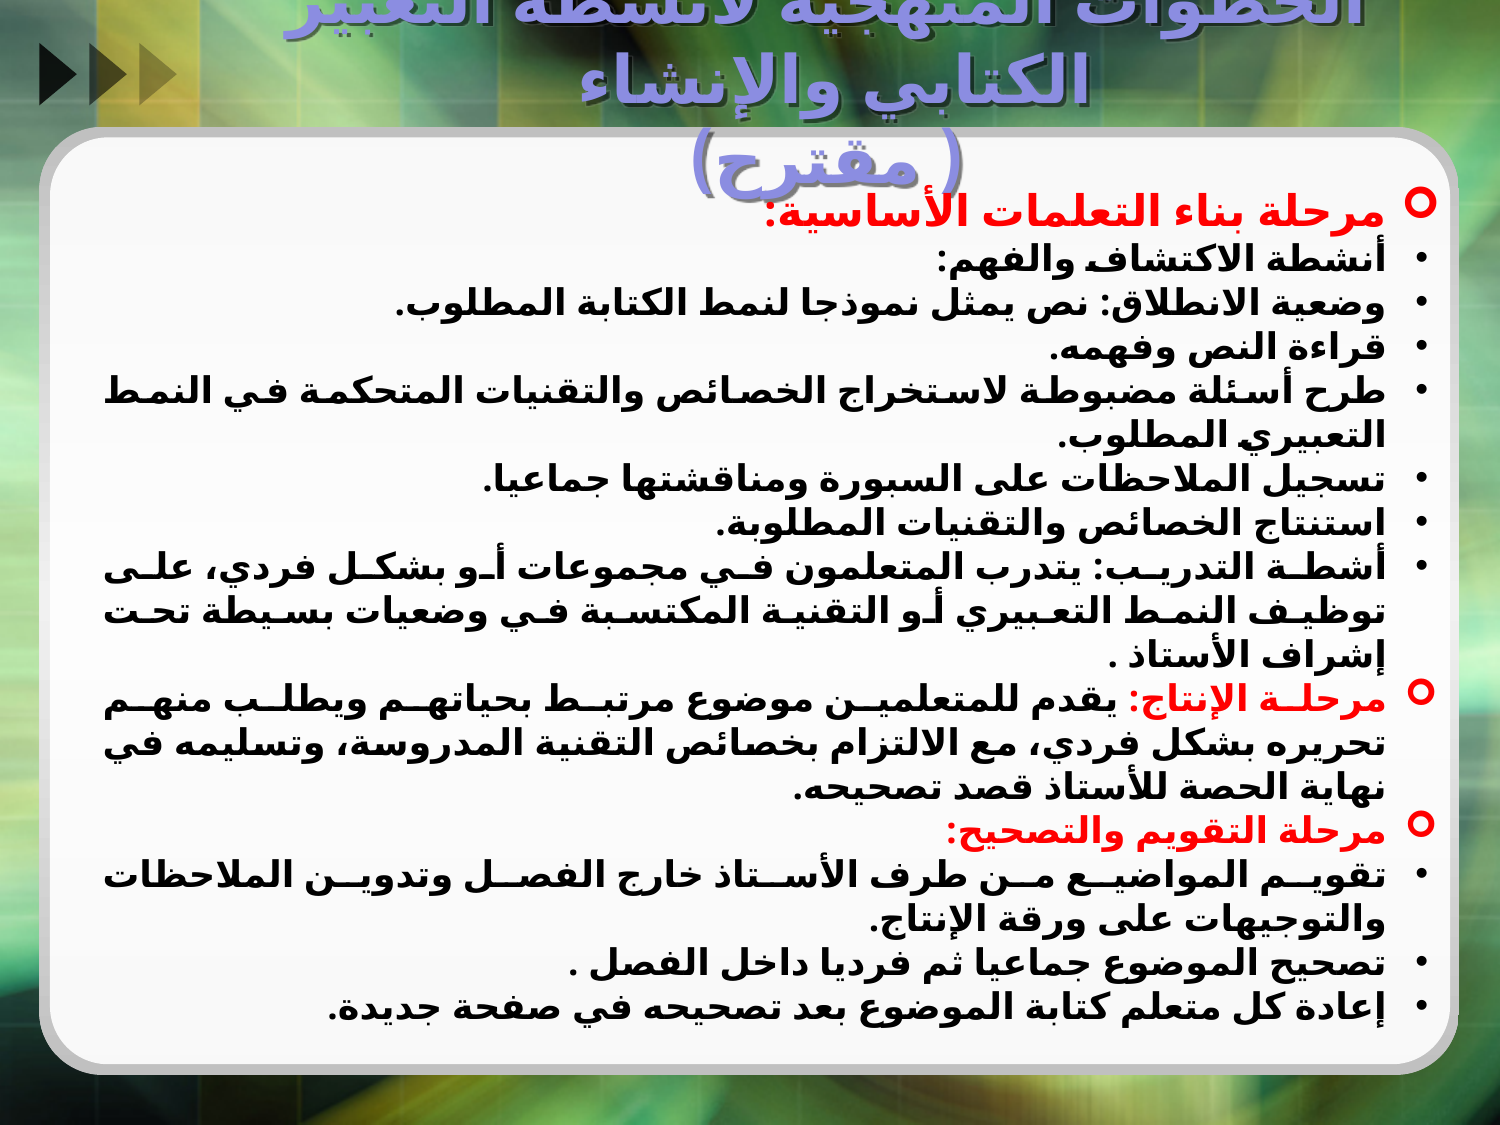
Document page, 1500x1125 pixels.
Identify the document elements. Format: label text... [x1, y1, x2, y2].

list مرحلة بناء التعلمات الأساسية: أنشطة الاكتشاف والفهم: وضعية الانطلاق: نص يمثل نموذجا لنمط الكتابة المطلوب. قراءة النص وفهمه. طرح أسئلة مضبوطة لاستخراج الخصائص والتقنيات المتحكمة في النمط التعبيري المطلوب. تسجيل الملاحظات على السبورة ومناقشتها جماعيا. استنتاج الخصائص والتقنيات المطلوبة. أشطة التدريب: يتدرب المتعلمون في مجموعات أو بشكل فردي، على توظيف النمط التعبيري أو التقنية المكتسبة في وضعيات بسيطة تحت إشراف الأستاذ . مرحلة الإنتاج: يقدم للمتعلمين موضوع مرتبط بحياتهم ويطلب منهم تحريره بشكل فردي، مع الالتزام بخصائص التقنية المدروسة، وتسليمه في نهاية الحصة للأستاذ قصد تصحيحه. مرحلة التقويم والتصحيح: تقويم المواضيع من طرف الأستاذ خارج الفصل وتدوين الملاحظات والتوجيهات على ورقة الإنتاج. تصحيح الموضوع جماعيا ثم فرديا داخل الفصل . إعادة كل متعلم كتابة الموضوع بعد تصحيحه في صفحة جديدة. [87, 174, 1438, 1038]
picture [0, 0, 1500, 1125]
title الخطوات المنهجية لأنشطة التعبير الكتابي والإنشاء ( مقترح) [171, 30, 1483, 124]
